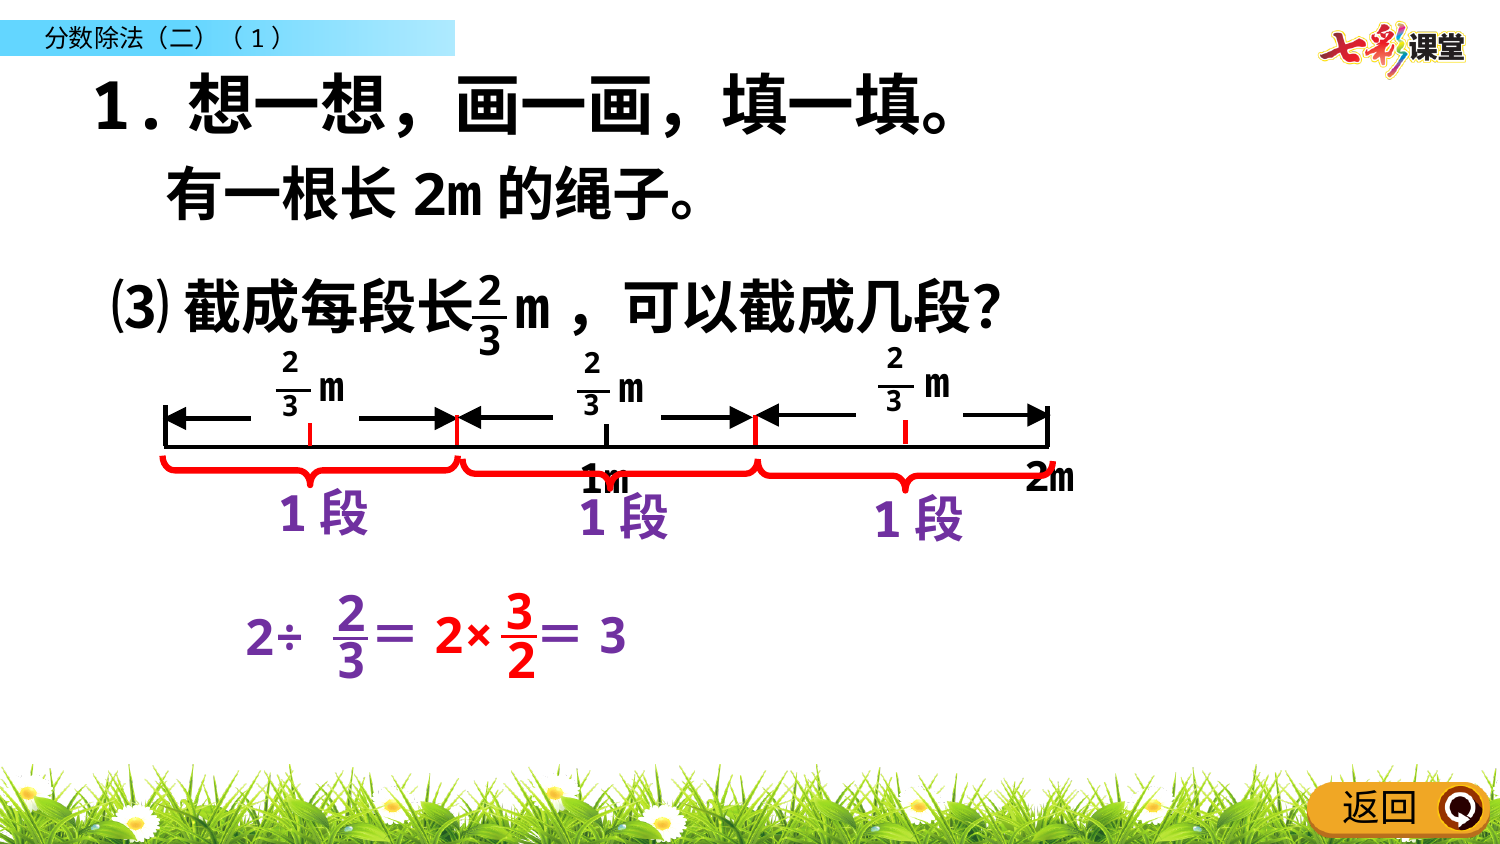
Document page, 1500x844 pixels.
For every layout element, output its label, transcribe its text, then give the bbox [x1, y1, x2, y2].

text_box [320, 574, 393, 698]
picture [0, 764, 1500, 844]
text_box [461, 256, 534, 373]
text_box ＝ [397, 595, 413, 671]
text_box 1段 [857, 519, 1011, 555]
text_box ⑶截成每段长 m，可以截成几段？ [96, 262, 456, 348]
text_box ⑶截成每段长 m，可以截成几段？ [537, 262, 1166, 348]
text_box 有一根长2m的绳子。 [150, 150, 1483, 235]
text_box 1.想一想，画一画，填一填。 [76, 55, 1409, 151]
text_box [163, 404, 1116, 511]
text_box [418, 572, 663, 697]
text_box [457, 336, 752, 430]
text_box 1段 [262, 519, 415, 550]
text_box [755, 331, 1052, 426]
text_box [162, 335, 455, 432]
text_box 2÷ [229, 598, 315, 673]
picture [1316, 20, 1468, 80]
text_box 1段 [562, 519, 715, 553]
